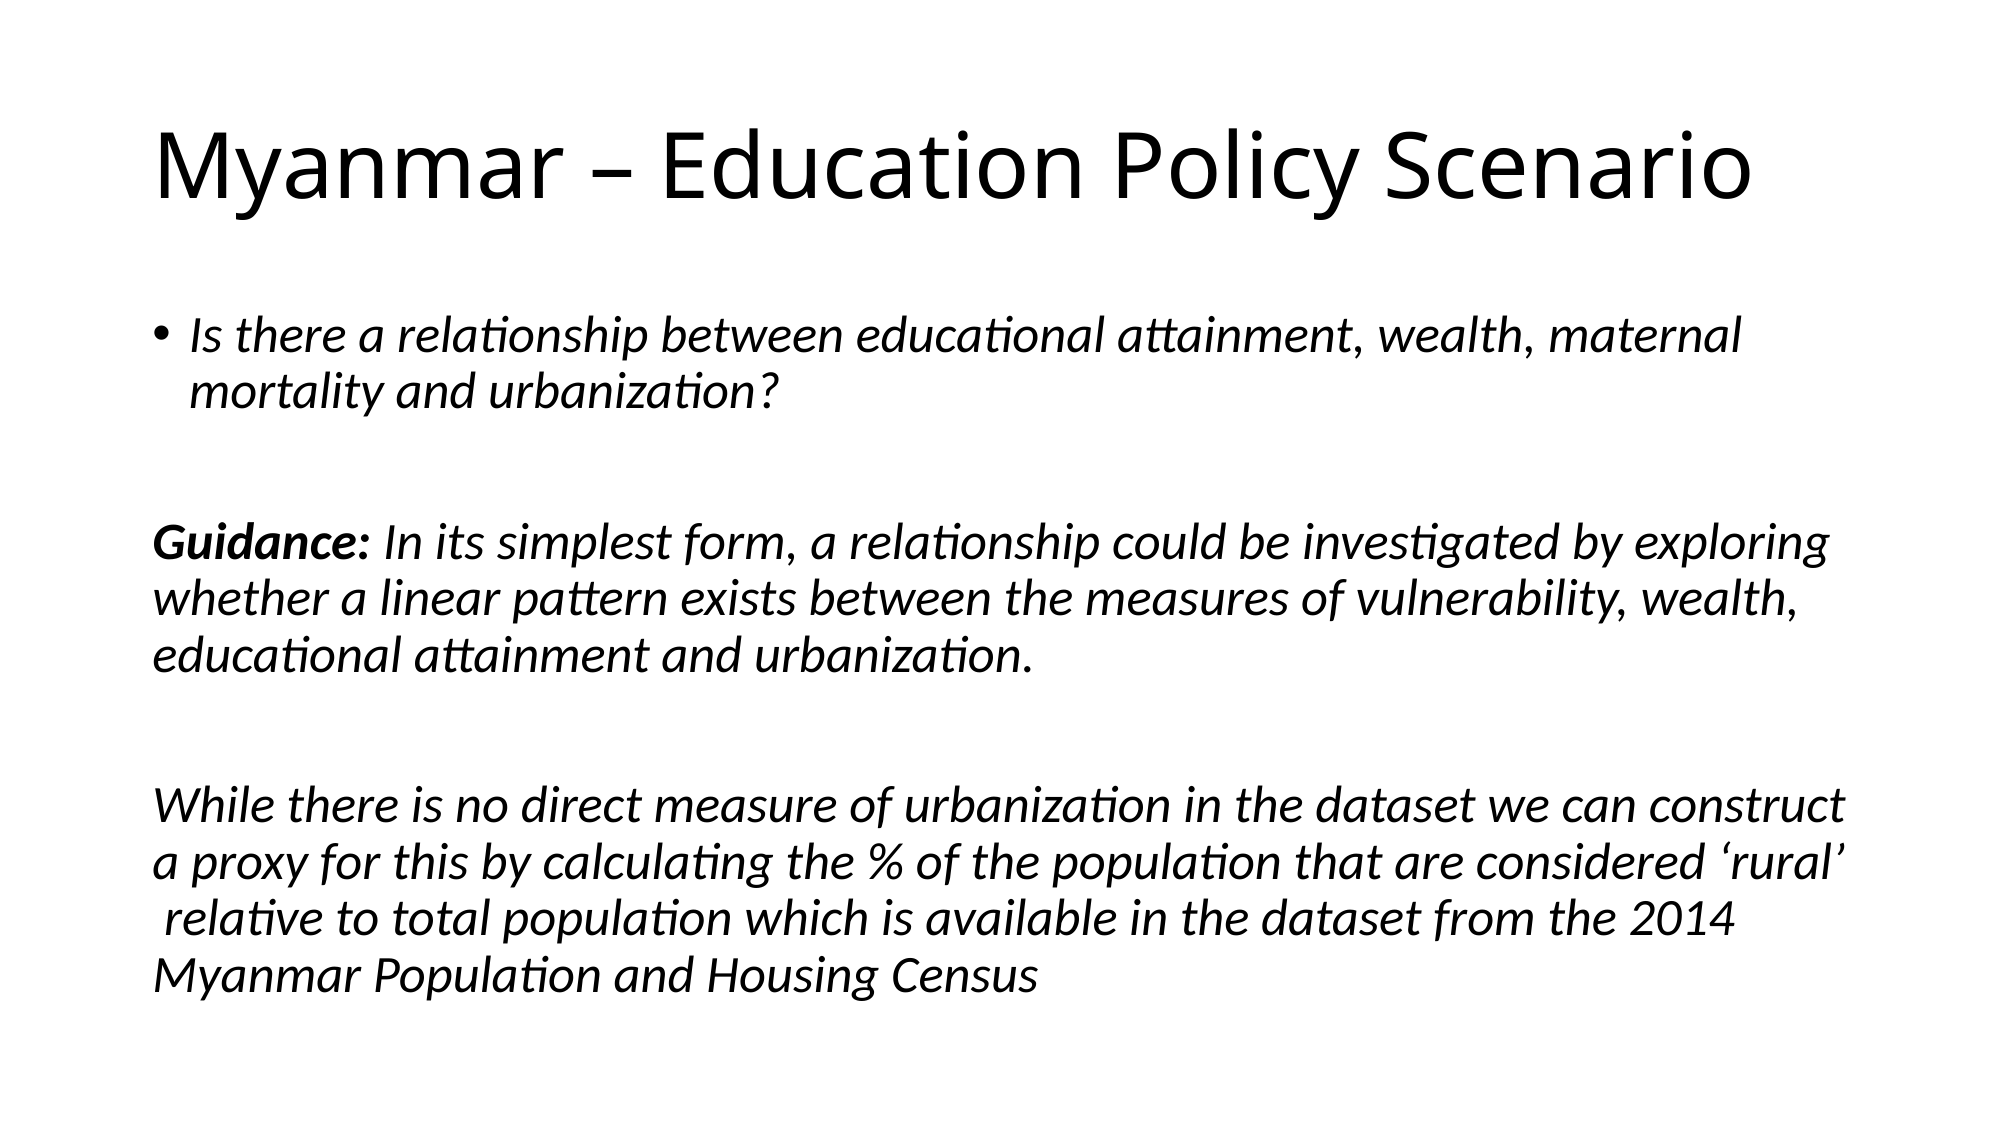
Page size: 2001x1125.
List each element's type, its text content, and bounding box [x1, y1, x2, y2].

title Myanmar – Education Policy Scenario [137, 59, 1863, 278]
list Is there a relationship between educational attainment, wealth, maternal mortality and urbanization? Guidance: In its simplest form, a relationship could be investigated by exploring whether a linear pattern exists between the measures of vulnerability, wealth, educational attainment and urbanization. While there is no direct measure of urbanization in the dataset we can construct a proxy for this by calculating the % of the population that are considered ‘rural’ relative to total population which is available in the dataset from the 2014 Myanmar Population and Housing Census [137, 299, 1863, 1014]
